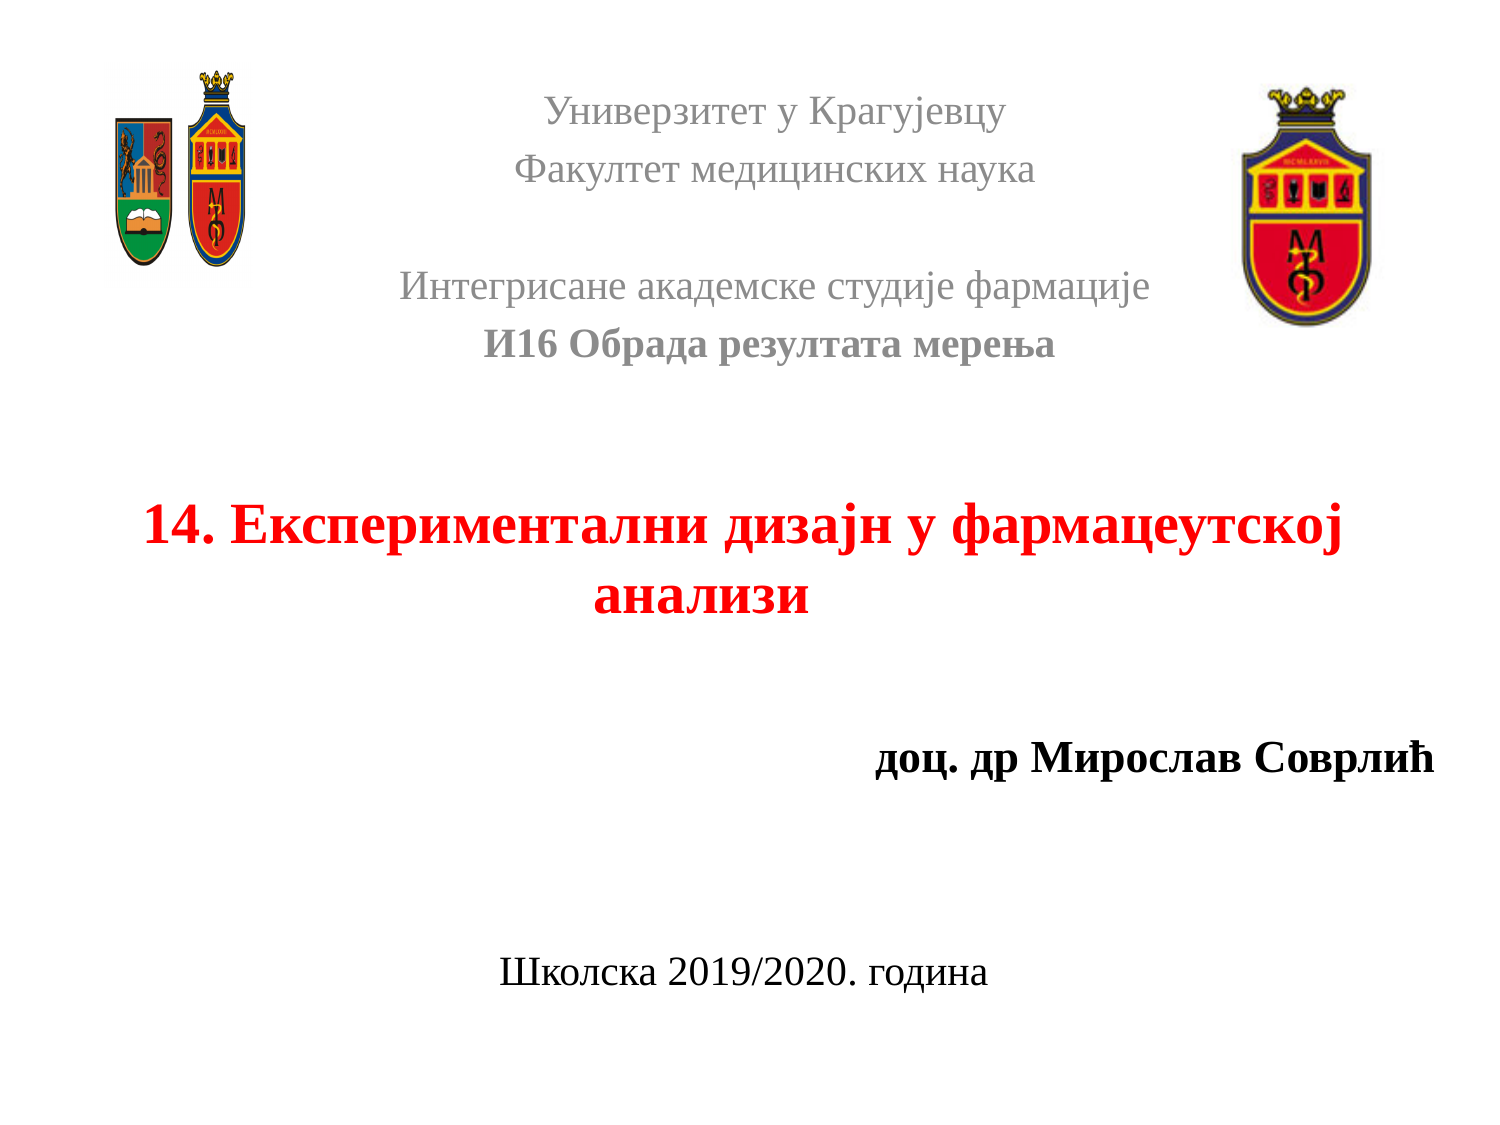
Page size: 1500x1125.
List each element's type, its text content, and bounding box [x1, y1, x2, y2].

text_box 14. Експериментални дизајн у фармацеутској анализи доц. др Мирослав Соврлић Школска 2019/2020. година [37, 235, 1450, 1073]
subtitle Универзитет у Крагујевцу Факултет медицинских наука Интегрисане академске студије фармације И16 Обрада резултата мерења [287, 75, 1185, 235]
picture [1190, 68, 1424, 342]
picture [104, 62, 253, 289]
